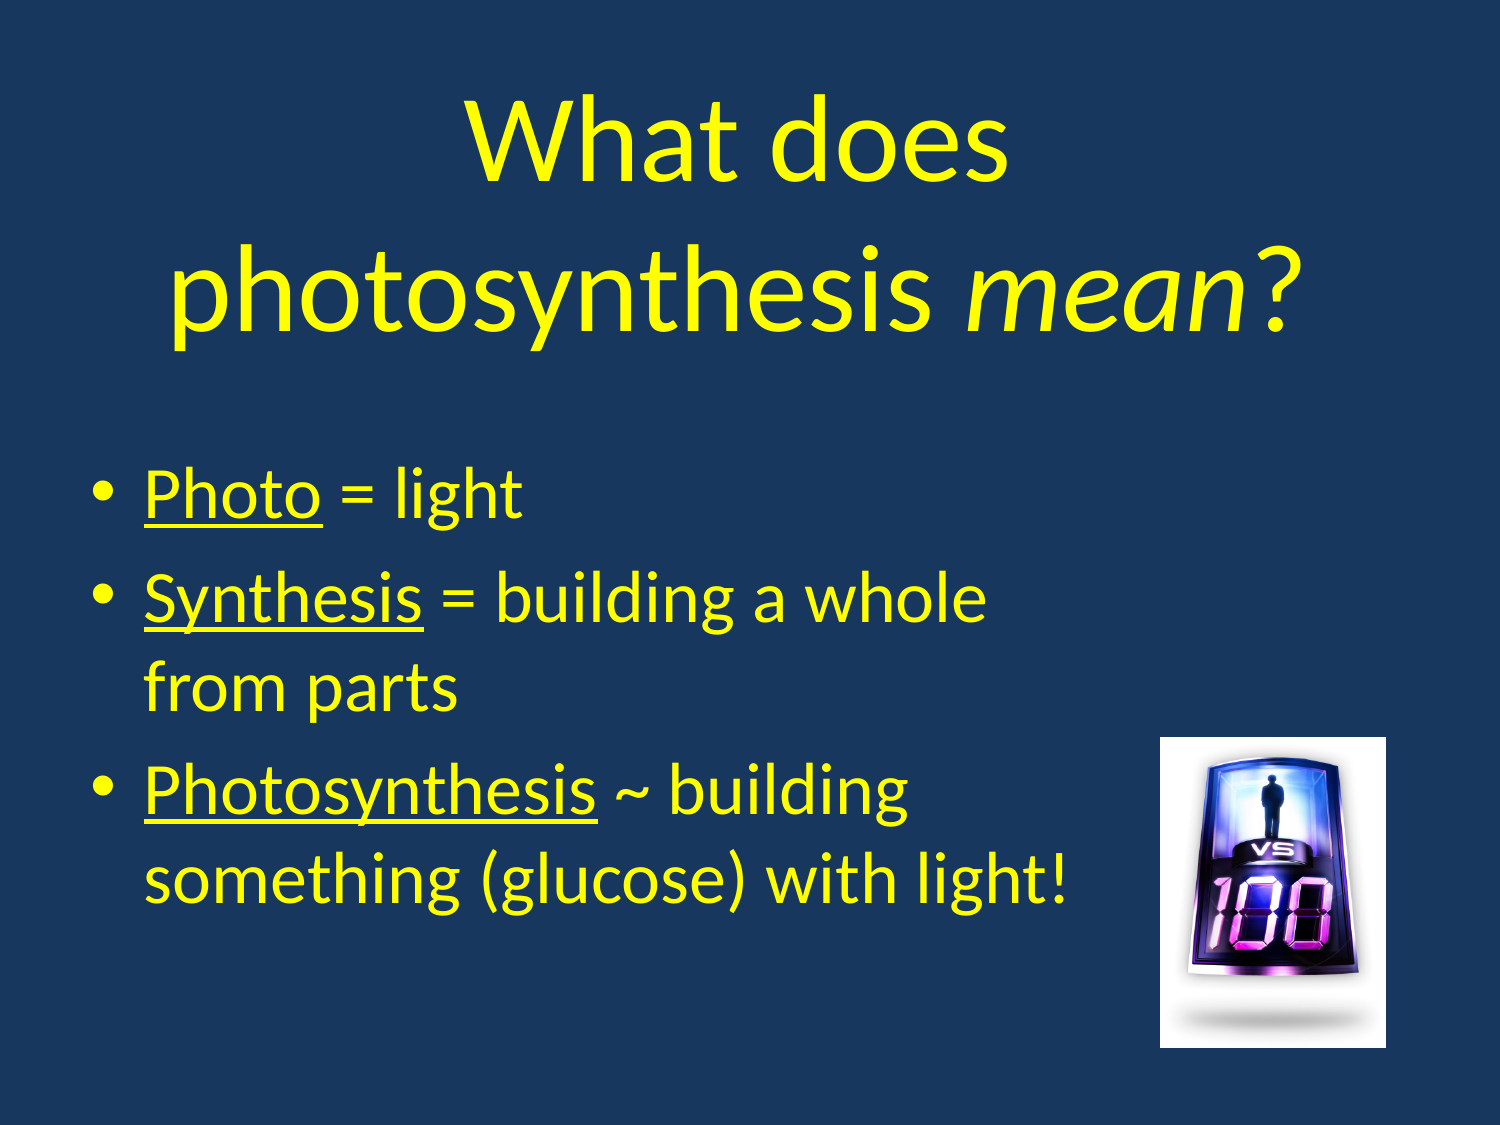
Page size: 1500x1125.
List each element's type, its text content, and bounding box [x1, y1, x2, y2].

list Photo = light Synthesis = building a whole from parts Photosynthesis ~ building something (glucose) with light! [75, 437, 1150, 938]
title What does photosynthesis mean? [62, 24, 1413, 388]
picture [1160, 737, 1386, 1049]
